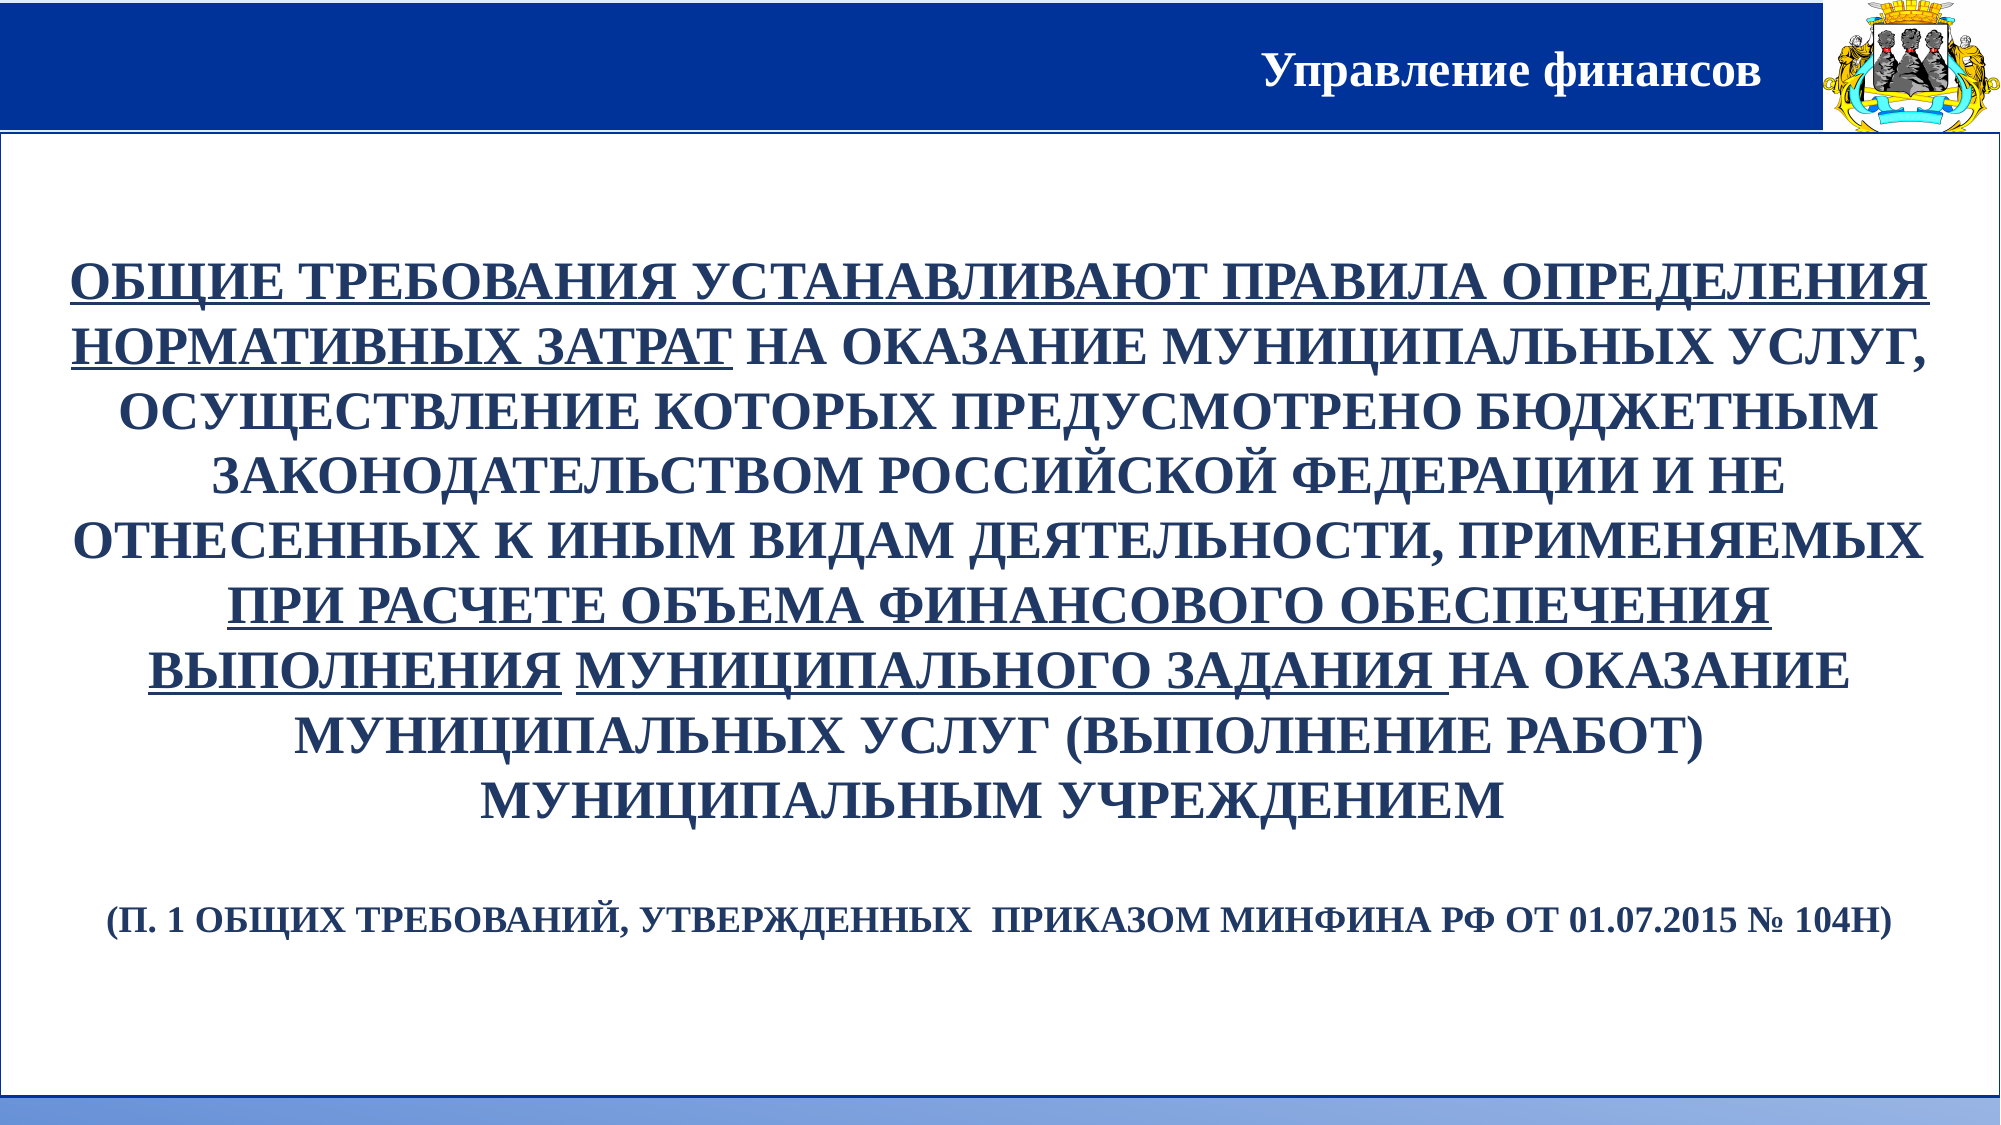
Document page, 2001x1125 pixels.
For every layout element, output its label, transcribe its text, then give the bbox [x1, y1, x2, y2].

text_box Управление финансов [0, 0, 1823, 132]
picture [1823, 0, 2000, 134]
title Общие требования устанавливают правила определения нормативных затрат на оказание муниципальных услуг, осуществление которых предусмотрено бюджетным законодательством Российской Федерации и не отнесенных к иным видам деятельности, применяемых при расчете объема финансового обеспечения выполнения муниципального задания на оказание муниципальных услуг (выполнение работ) муниципальным учреждением (п. 1 Общих требований, утвержденных приказом Минфина РФ от 01.07.2015 № 104н) [0, 132, 2000, 1098]
